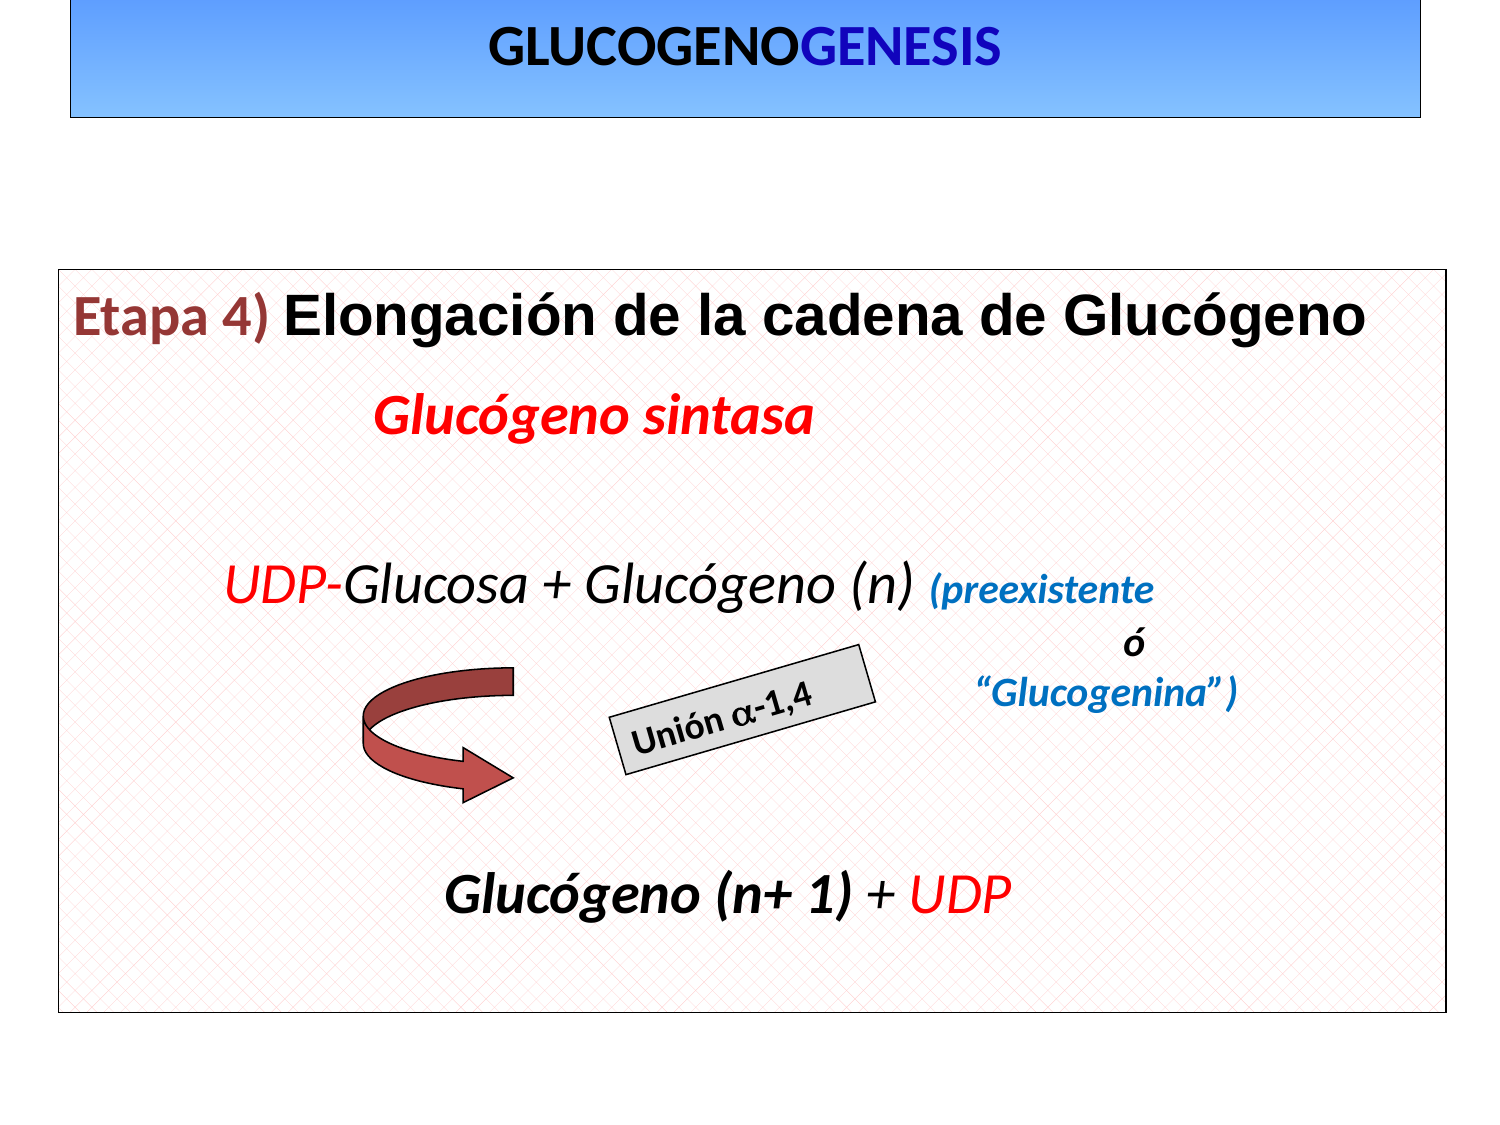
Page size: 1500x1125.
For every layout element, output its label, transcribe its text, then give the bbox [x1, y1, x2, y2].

text_box Unión a-1,4 [609, 644, 876, 775]
text_box Etapa 4) Elongación de la cadena de Glucógeno Glucógeno sintasa UDP-Glucosa + Glucógeno (n) (preexistente ó “Glucogenina”) Glucógeno (n+ 1) + UDP [58, 269, 1447, 1013]
text_box [363, 667, 514, 803]
text_box GLUCOGENOGENESIS [70, 0, 1421, 118]
